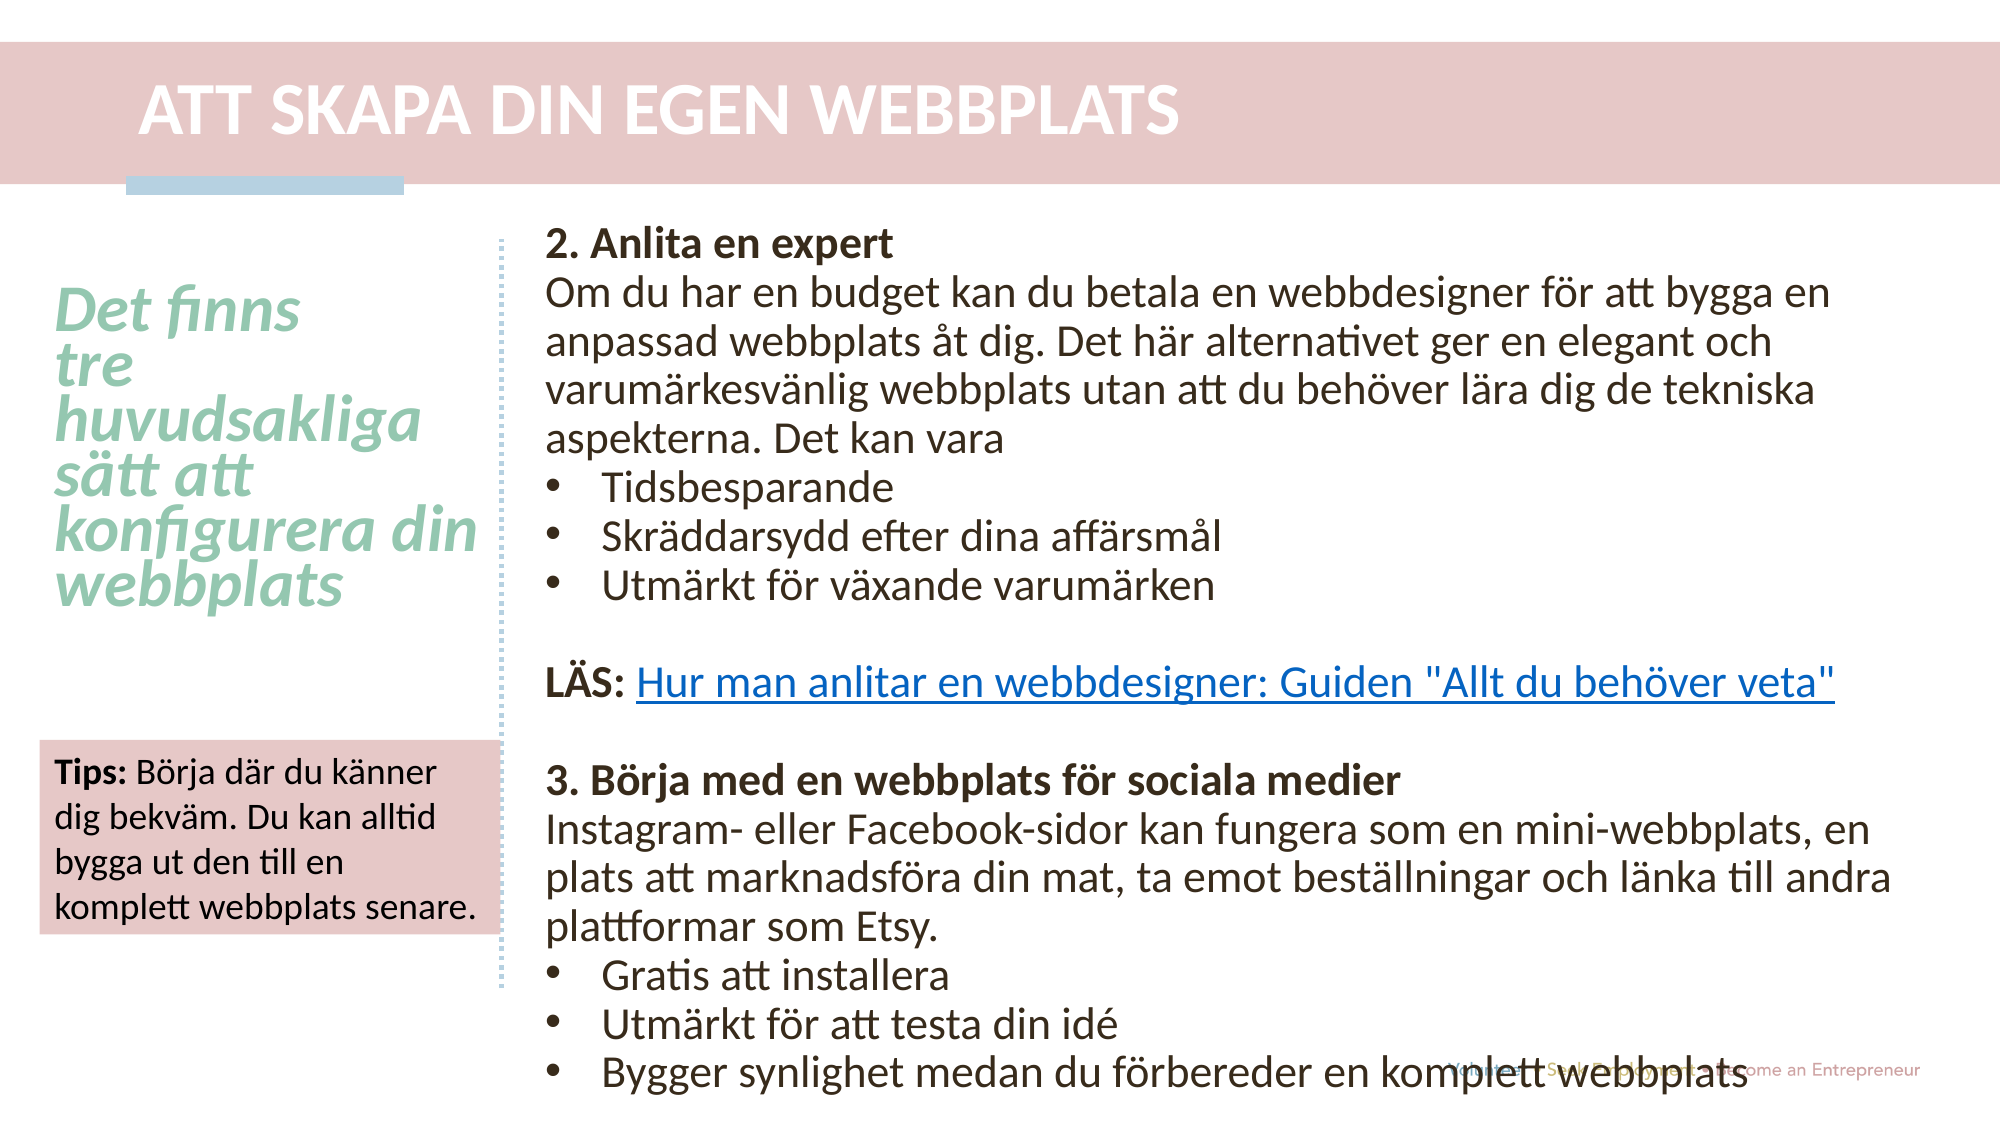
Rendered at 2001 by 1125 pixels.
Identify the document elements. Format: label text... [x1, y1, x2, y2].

list Det finns tre huvudsakliga sätt att konfigurera din webbplats [39, 282, 501, 672]
text_box 2. Anlita en expert Om du har en budget kan du betala en webbdesigner för att bygga en anpassad webbplats åt dig. Det här alternativet ger en elegant och varumärkesvänlig webbplats utan att du behöver lära dig de tekniska aspekterna. Det kan vara Tidsbesparande Skräddarsydd efter dina affärsmål Utmärkt för växande varumärken LÄS: Hur man anlitar en webbdesigner: Guiden "Allt du behöver veta" 3. Börja med en webbplats för sociala medier Instagram- eller Facebook-sidor kan fungera som en mini-webbplats, en plats att marknadsföra din mat, ta emot beställningar och länka till andra plattformar som Etsy. Gratis att installera Utmärkt för att testa din idé Bygger synlighet medan du förbereder en komplett webbplats [530, 211, 1913, 688]
text_box Tips: Börja där du känner dig bekväm. Du kan alltid bygga ut den till en komplett webbplats senare. [39, 739, 501, 935]
picture [1418, 1046, 1971, 1103]
list ATT SKAPA DIN EGEN WEBBPLATS [123, 51, 1913, 170]
